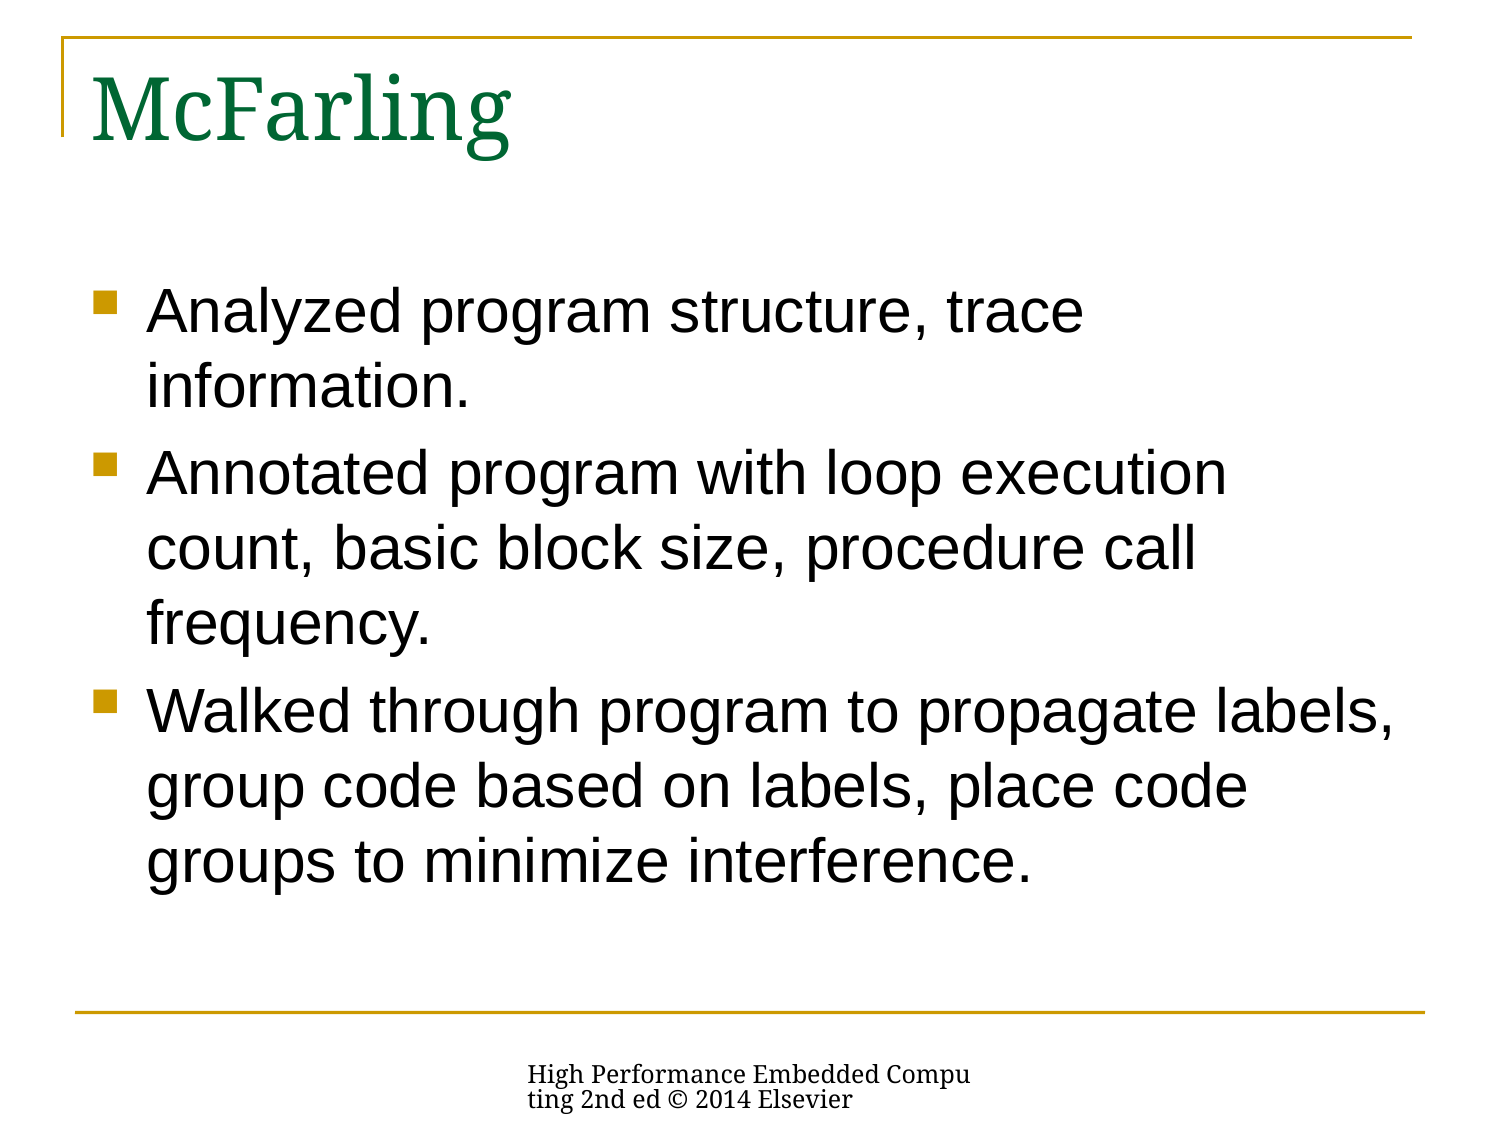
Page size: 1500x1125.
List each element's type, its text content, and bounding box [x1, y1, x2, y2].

footer High Performance Embedded Computing 2nd ed © 2014 Elsevier [512, 1025, 988, 1100]
list Analyzed program structure, trace information. Annotated program with loop execution count, basic block size, procedure call frequency. Walked through program to propagate labels, group code based on labels, place code groups to minimize interference. [75, 262, 1425, 1006]
title McFarling [75, 45, 1425, 233]
